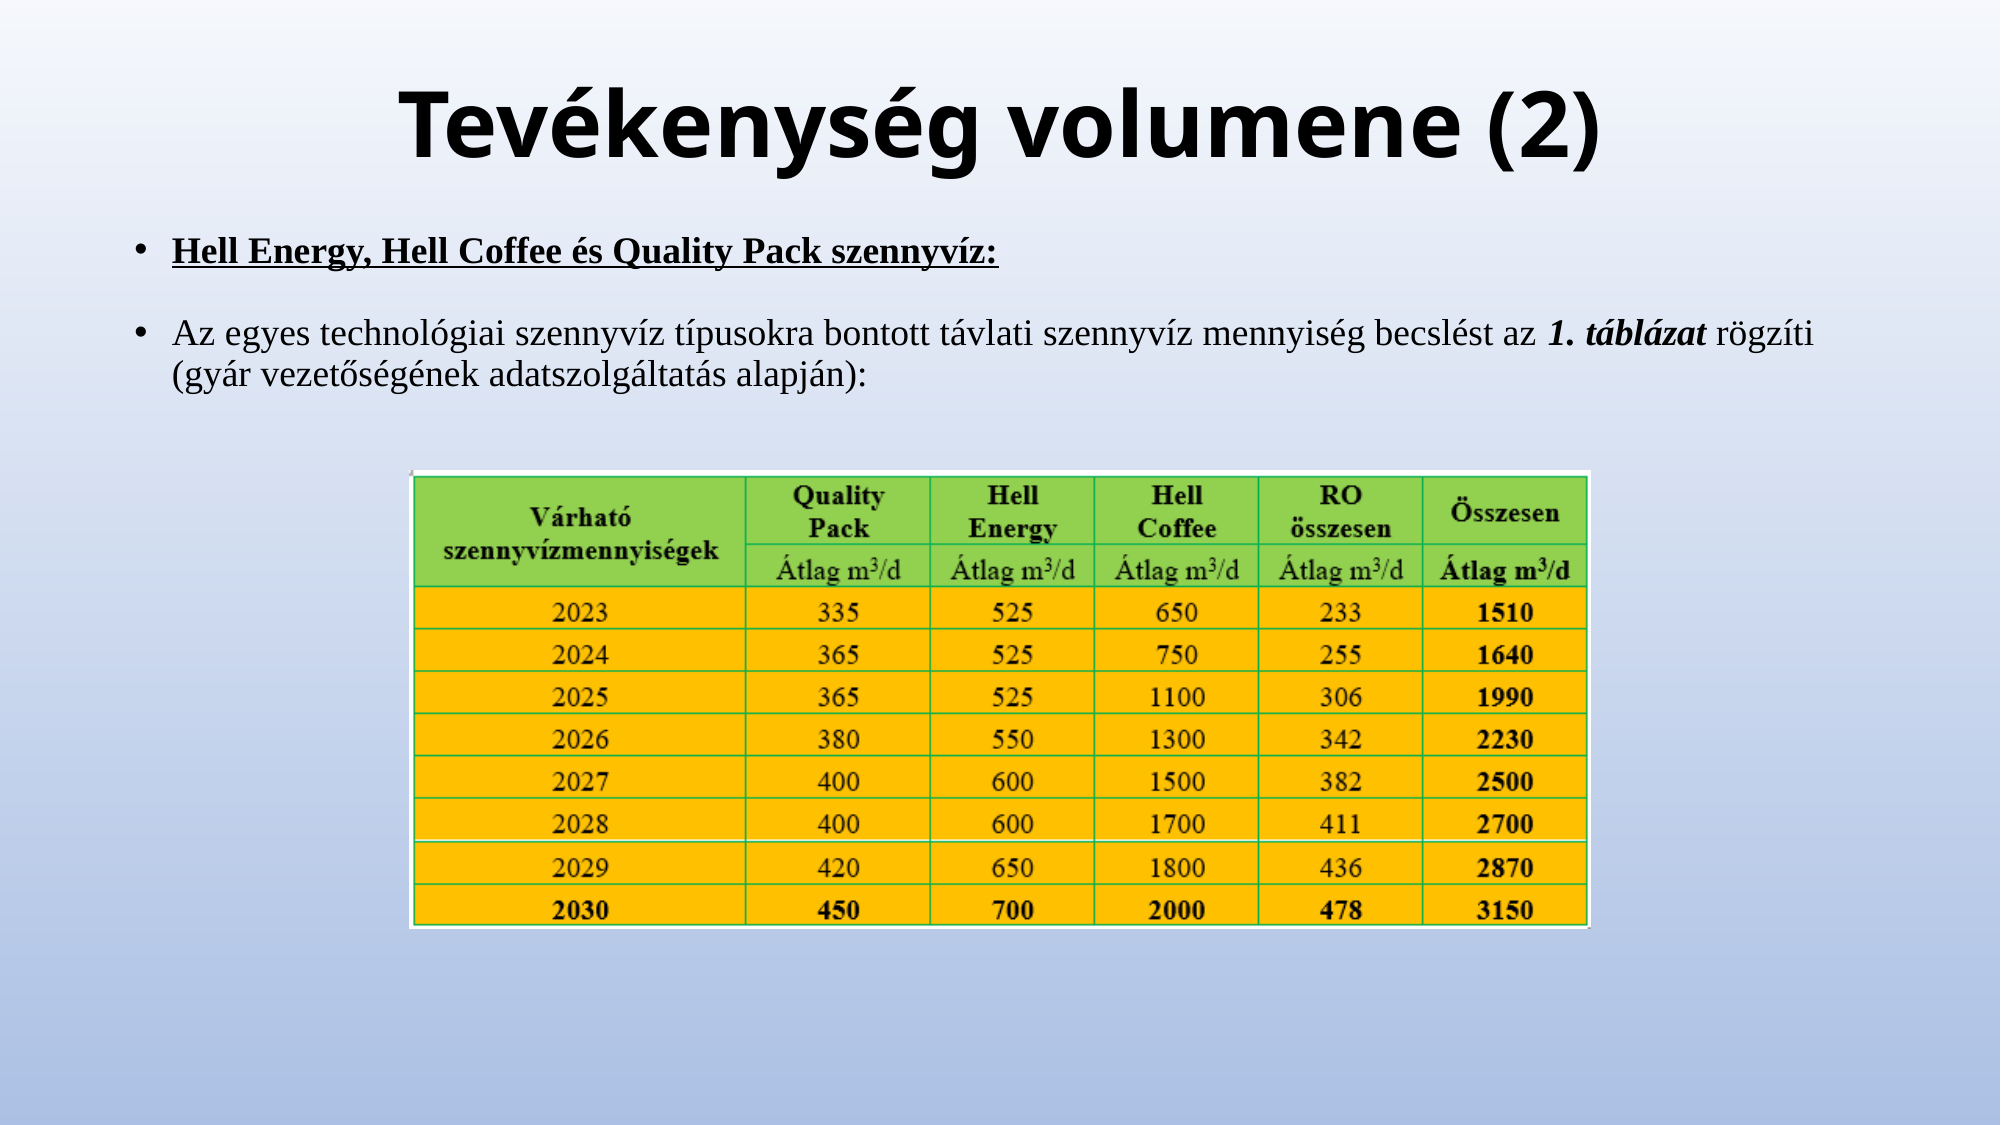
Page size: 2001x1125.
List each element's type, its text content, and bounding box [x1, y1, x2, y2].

picture [409, 470, 1591, 929]
text_box Hell Energy, Hell Coffee és Quality Pack szennyvíz: Az egyes technológiai szennyvíz típusokra bontott távlati szennyvíz mennyiség becslést az 1. táblázat rögzíti (gyár vezetőségének adatszolgáltatás alapján): [119, 196, 1845, 427]
text_box Tevékenység volumene (2) [137, 59, 1863, 197]
